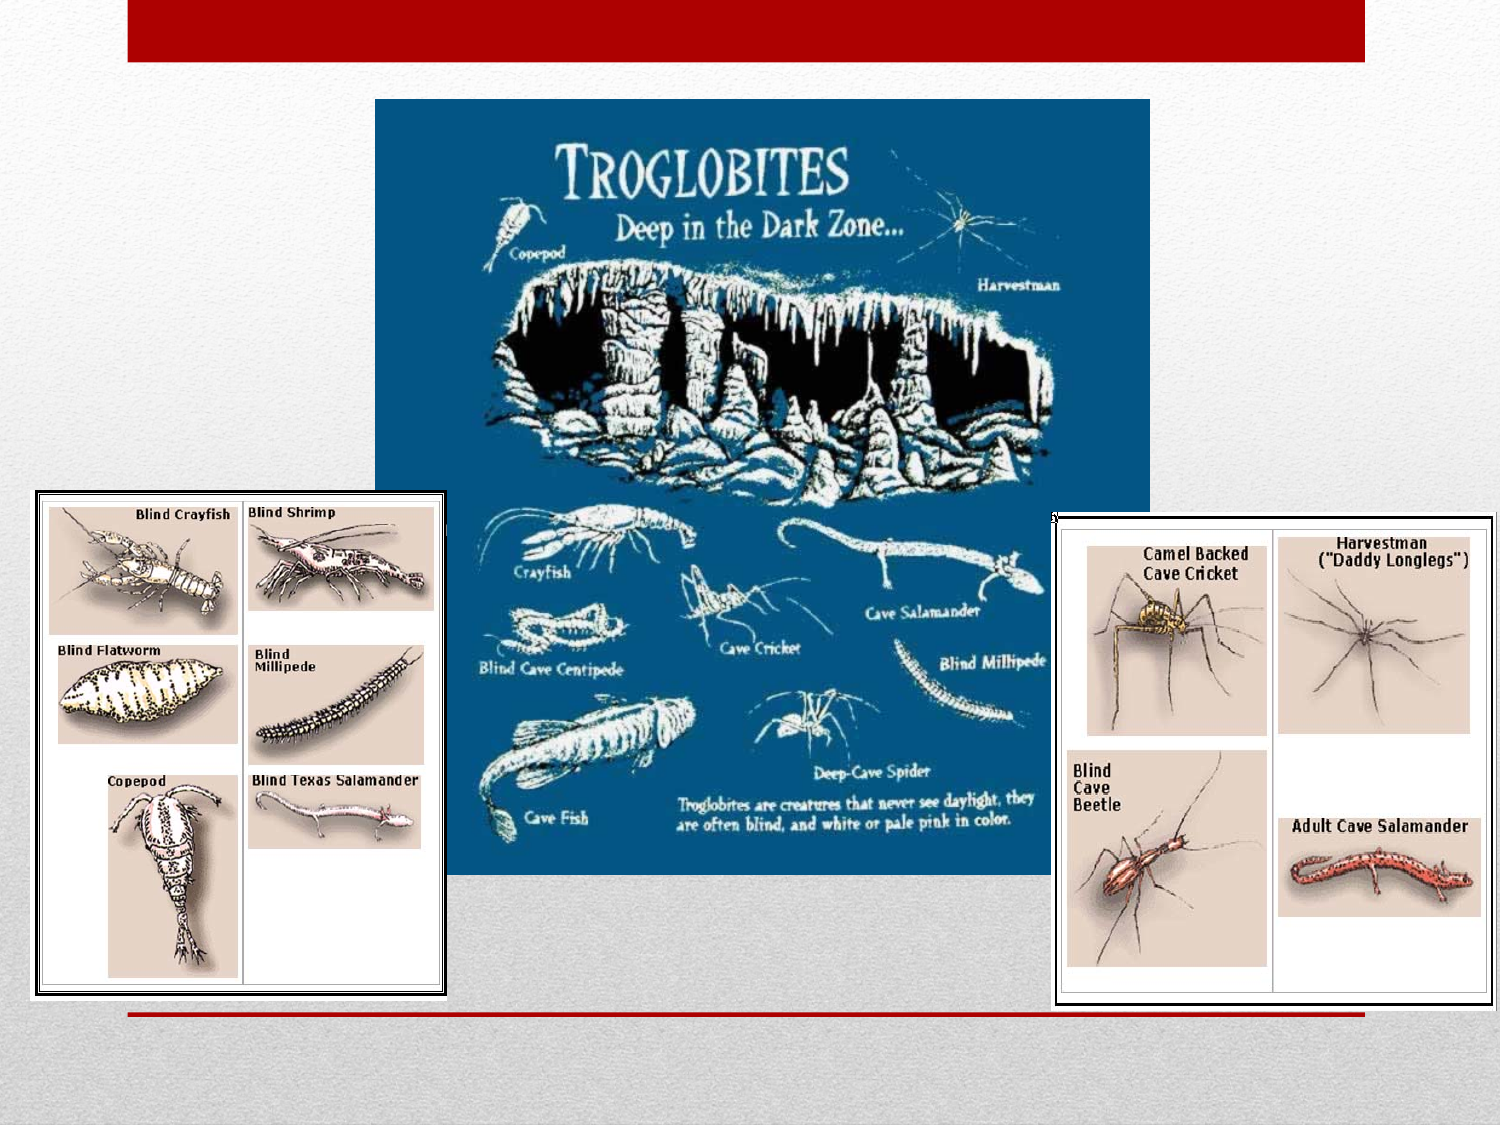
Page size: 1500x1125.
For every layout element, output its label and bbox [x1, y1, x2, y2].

picture [29, 99, 1498, 1011]
